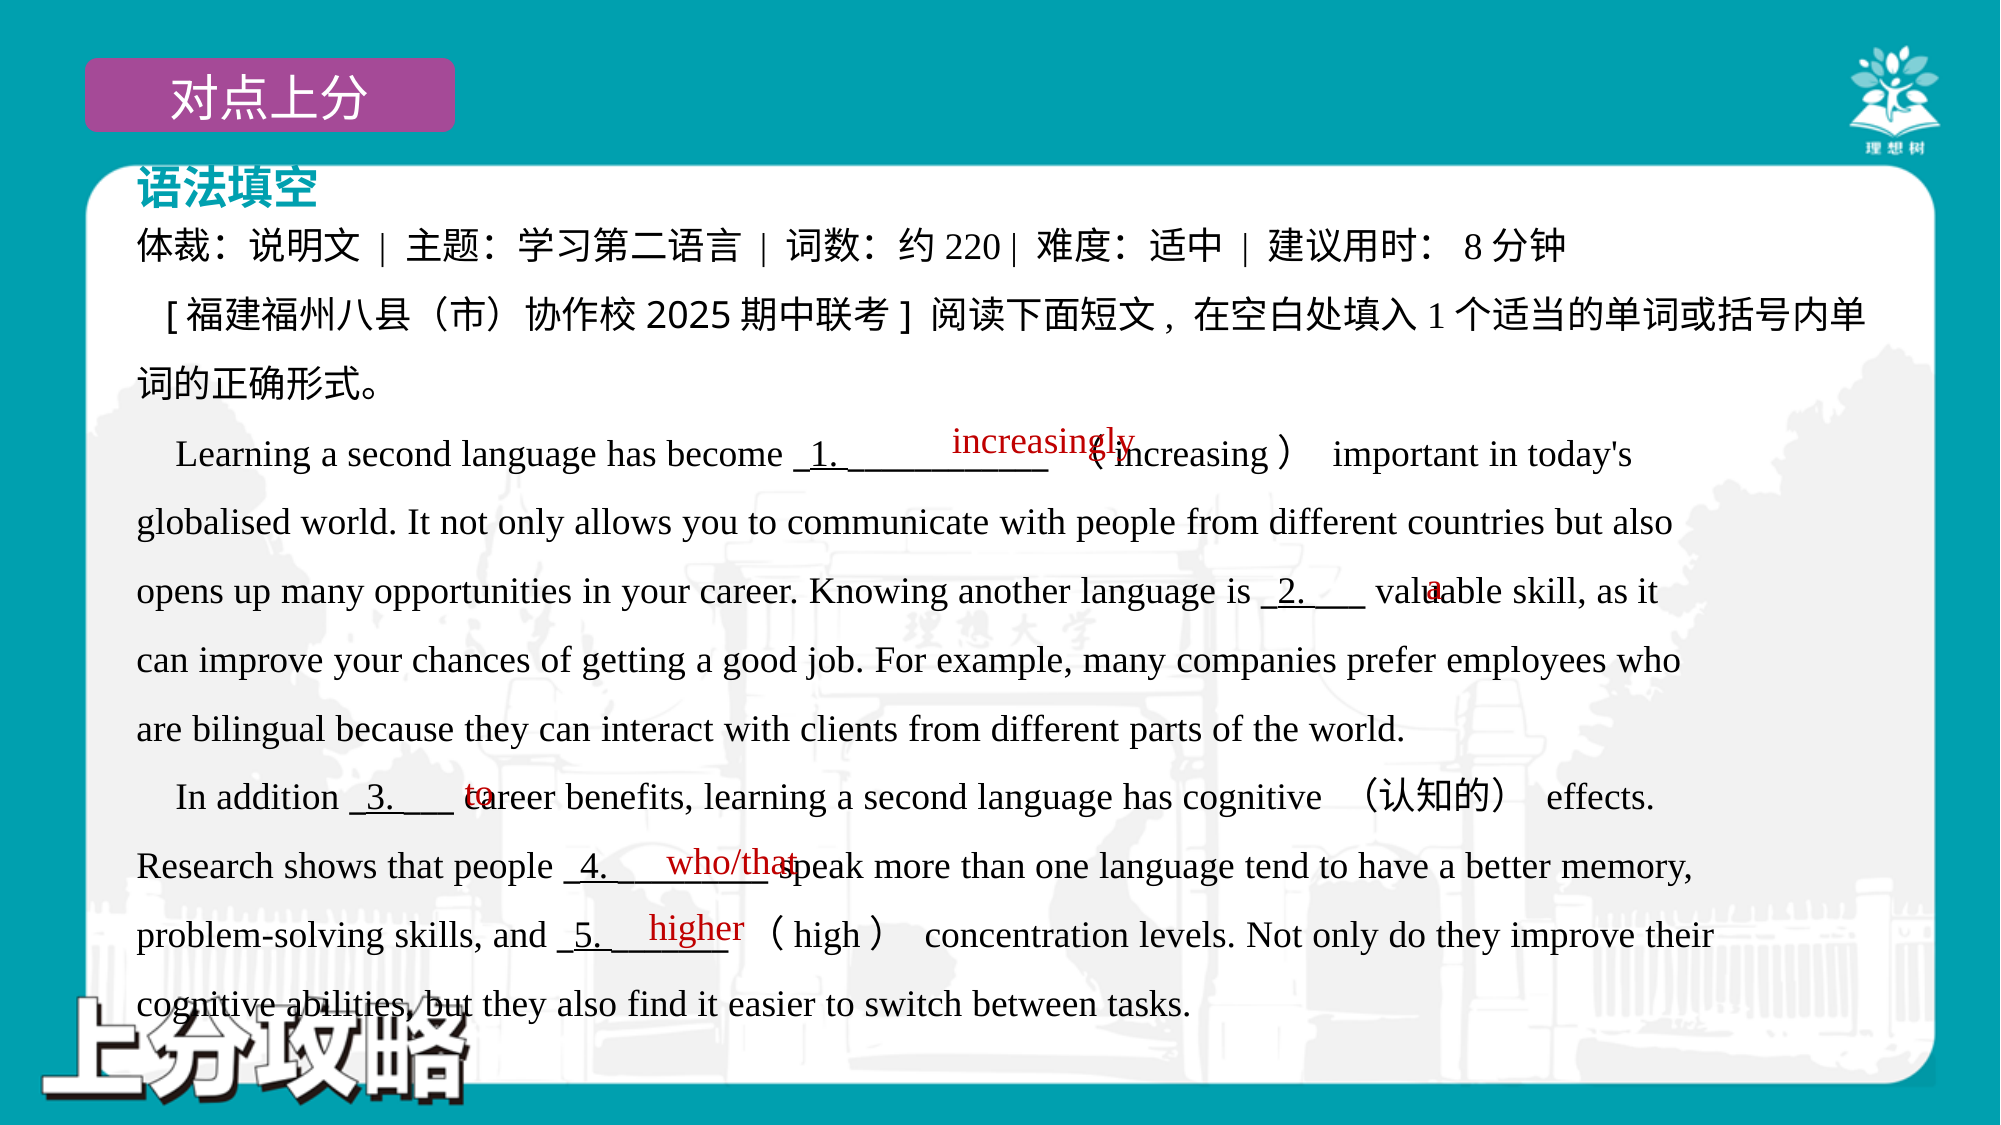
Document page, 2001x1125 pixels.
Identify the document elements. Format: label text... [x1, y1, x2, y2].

picture [0, 0, 2000, 1125]
text_box 语法填空 [136, 158, 1865, 198]
text_box increasingly [938, 392, 1150, 454]
text_box 体裁：说明文 | 主题：学习第二语言 | 词数：约220 | 难度：适中 | 建议用时：8分钟 [福建福州八县（市）协作校2025期中联考] 阅读下面短文, 在空白处填入1个适当的单词或括号内单 词的正确形式。 Learning a second language has become _1. ____________ （increasing） important in today's globalised world. It not only allows you to communicate with people from different countries but also opens up many opportunities in your career. Knowing another language is _2. ___ valuable skill, as it can improve your chances of getting a good job. For example, many companies prefer employees who are bilingual because they can interact with clients from different parts of the world. In addition _3. ___ career benefits, learning a second language has cognitive （认知的） effects. Research shows that people _4. _________ speak more than one language tend to have a better memory, problem-solving skills, and _5. _______ （high） concentration levels. Not only do they improve their cognitive abilities, but they also find it easier to switch between tasks. [136, 198, 1865, 955]
text_box who/that [652, 813, 812, 875]
text_box higher [635, 879, 759, 941]
text_box a [1412, 537, 1457, 600]
text_box to [450, 744, 508, 806]
